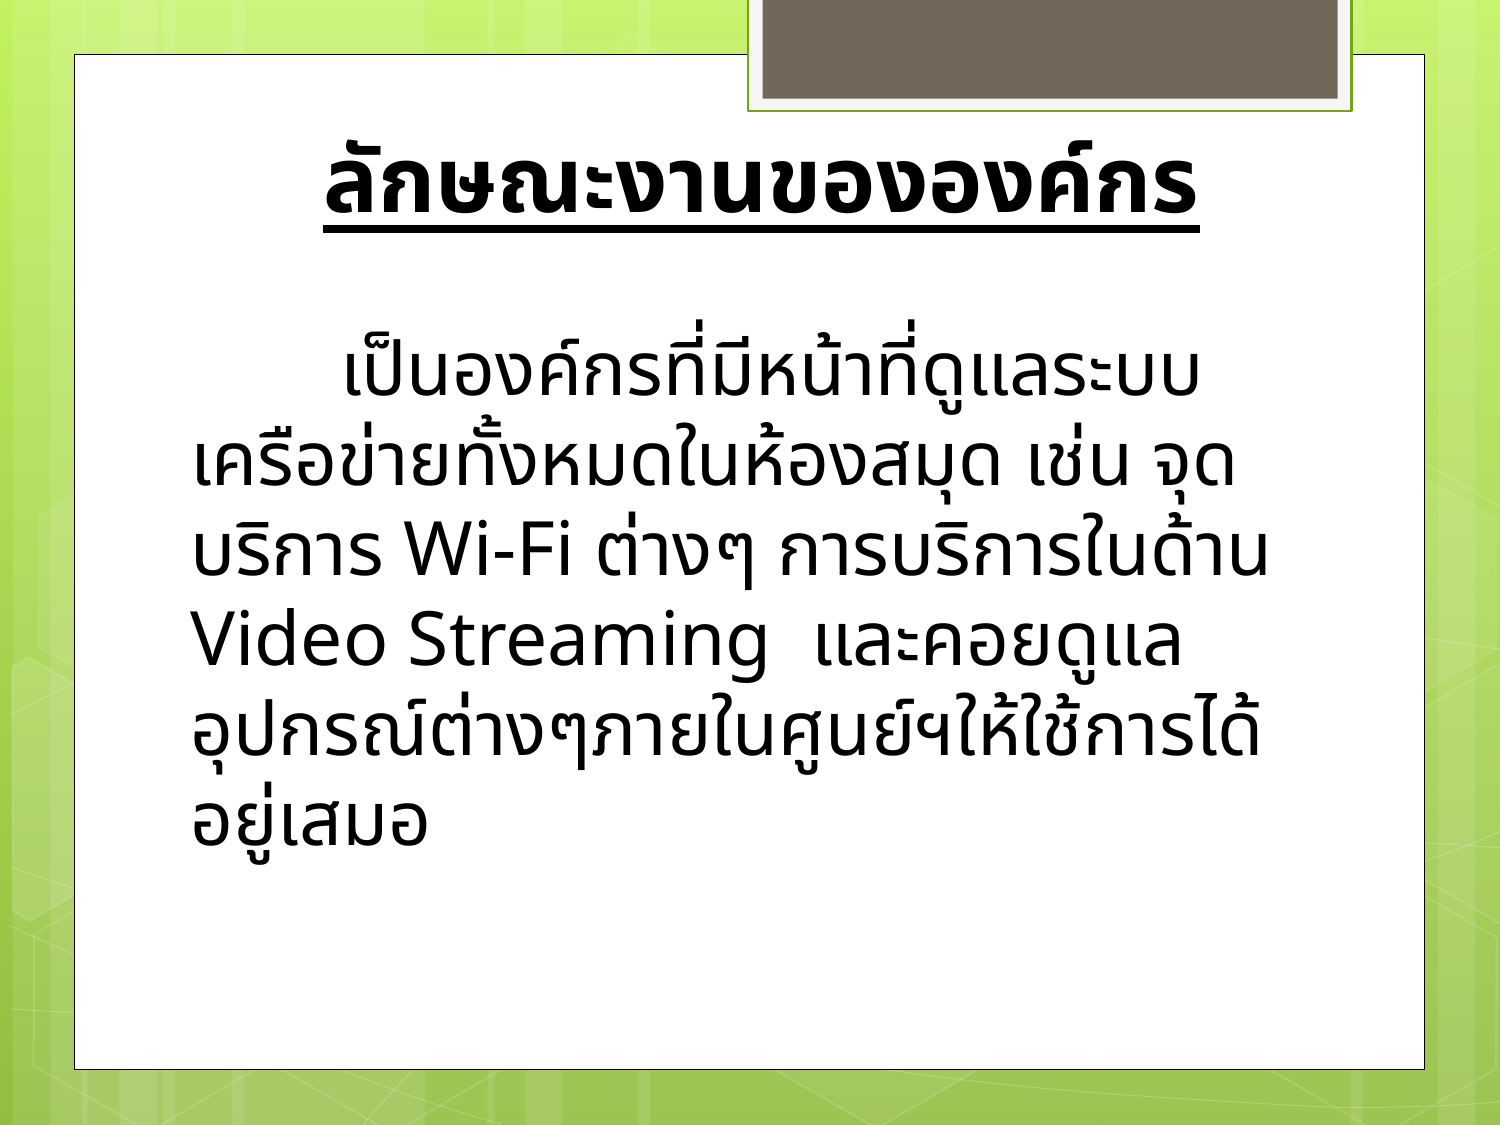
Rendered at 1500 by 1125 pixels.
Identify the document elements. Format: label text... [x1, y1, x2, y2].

text_box ลักษณะงานขององค์กร เป็นองค์กรที่มีหน้าที่ดูแลระบบเครือข่ายทั้งหมดในห้องสมุด เช่น จุดบริการ Wi-Fi ต่างๆ การบริการในด้าน Video Streaming และคอยดูแลอุปกรณ์ต่างๆภายในศูนย์ฯให้ใช้การได้อยู่เสมอ [175, 113, 1348, 959]
